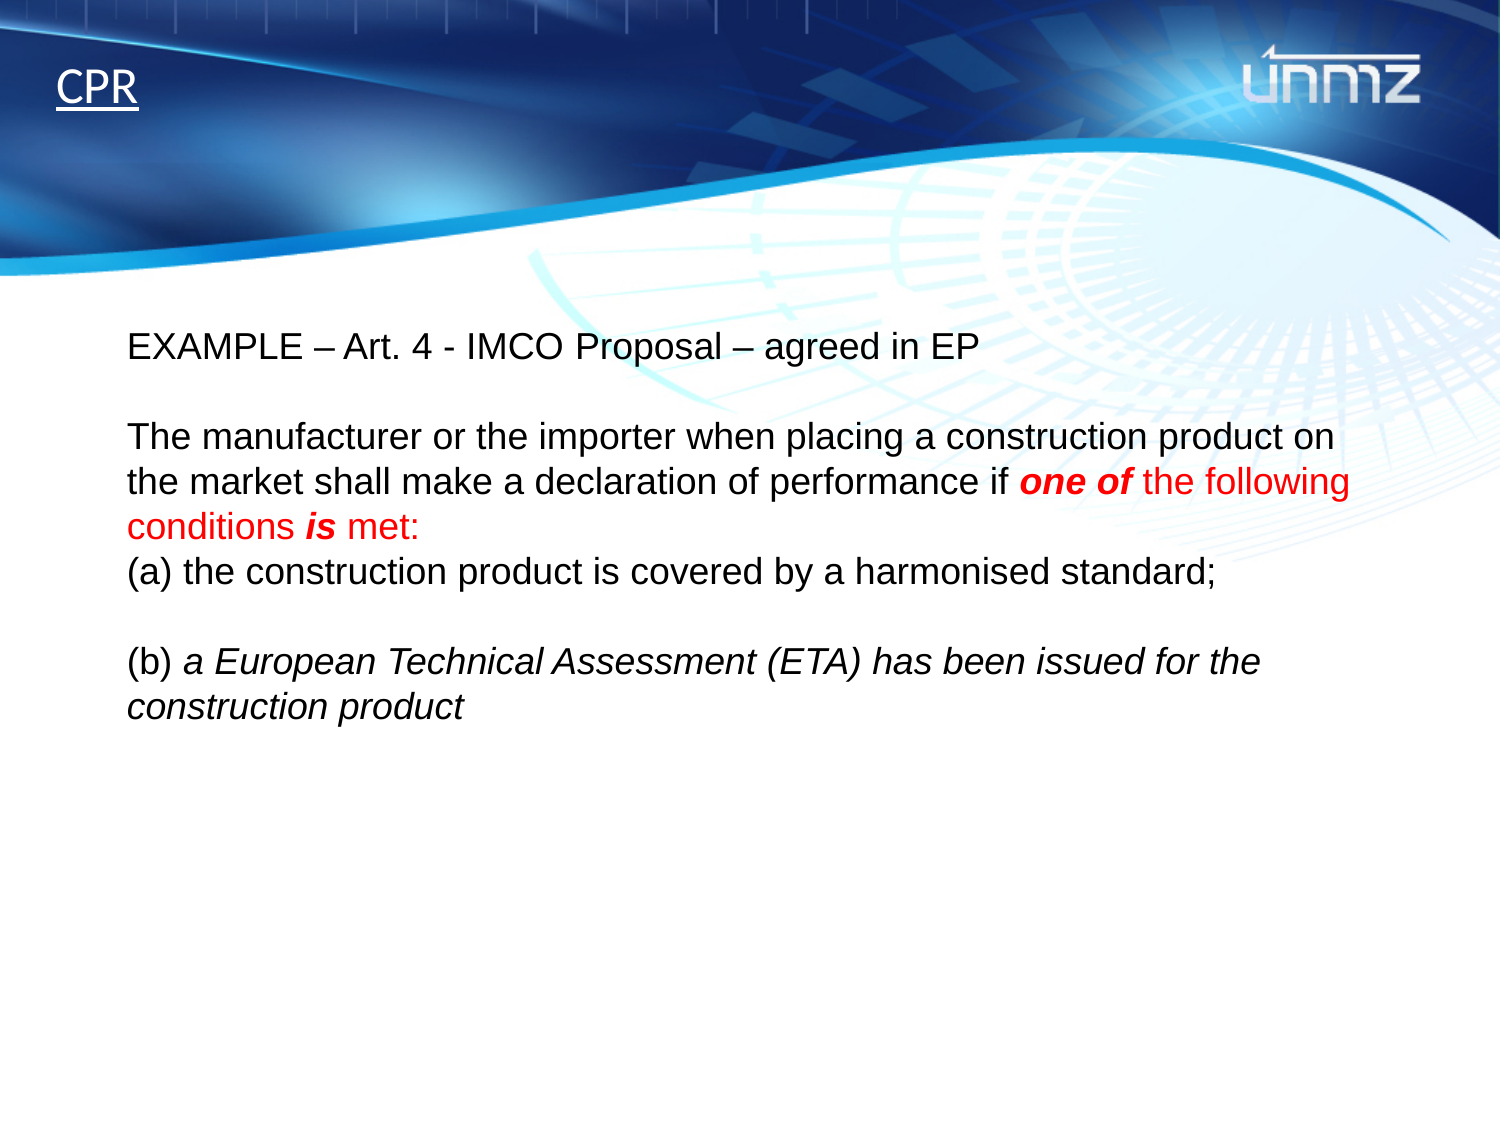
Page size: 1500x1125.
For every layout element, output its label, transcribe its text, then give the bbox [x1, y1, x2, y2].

title CPR [41, 44, 1223, 232]
text_box EXAMPLE – Art. 4 - IMCO Proposal – agreed in EP The manufacturer or the importer when placing a construction product on the market shall make a declaration of performance if one of the following conditions is met: the construction product is covered by a harmonised standard; (b) a European Technical Assessment (ETA) has been issued for the construction product [112, 314, 1400, 735]
picture [0, 0, 1500, 1125]
